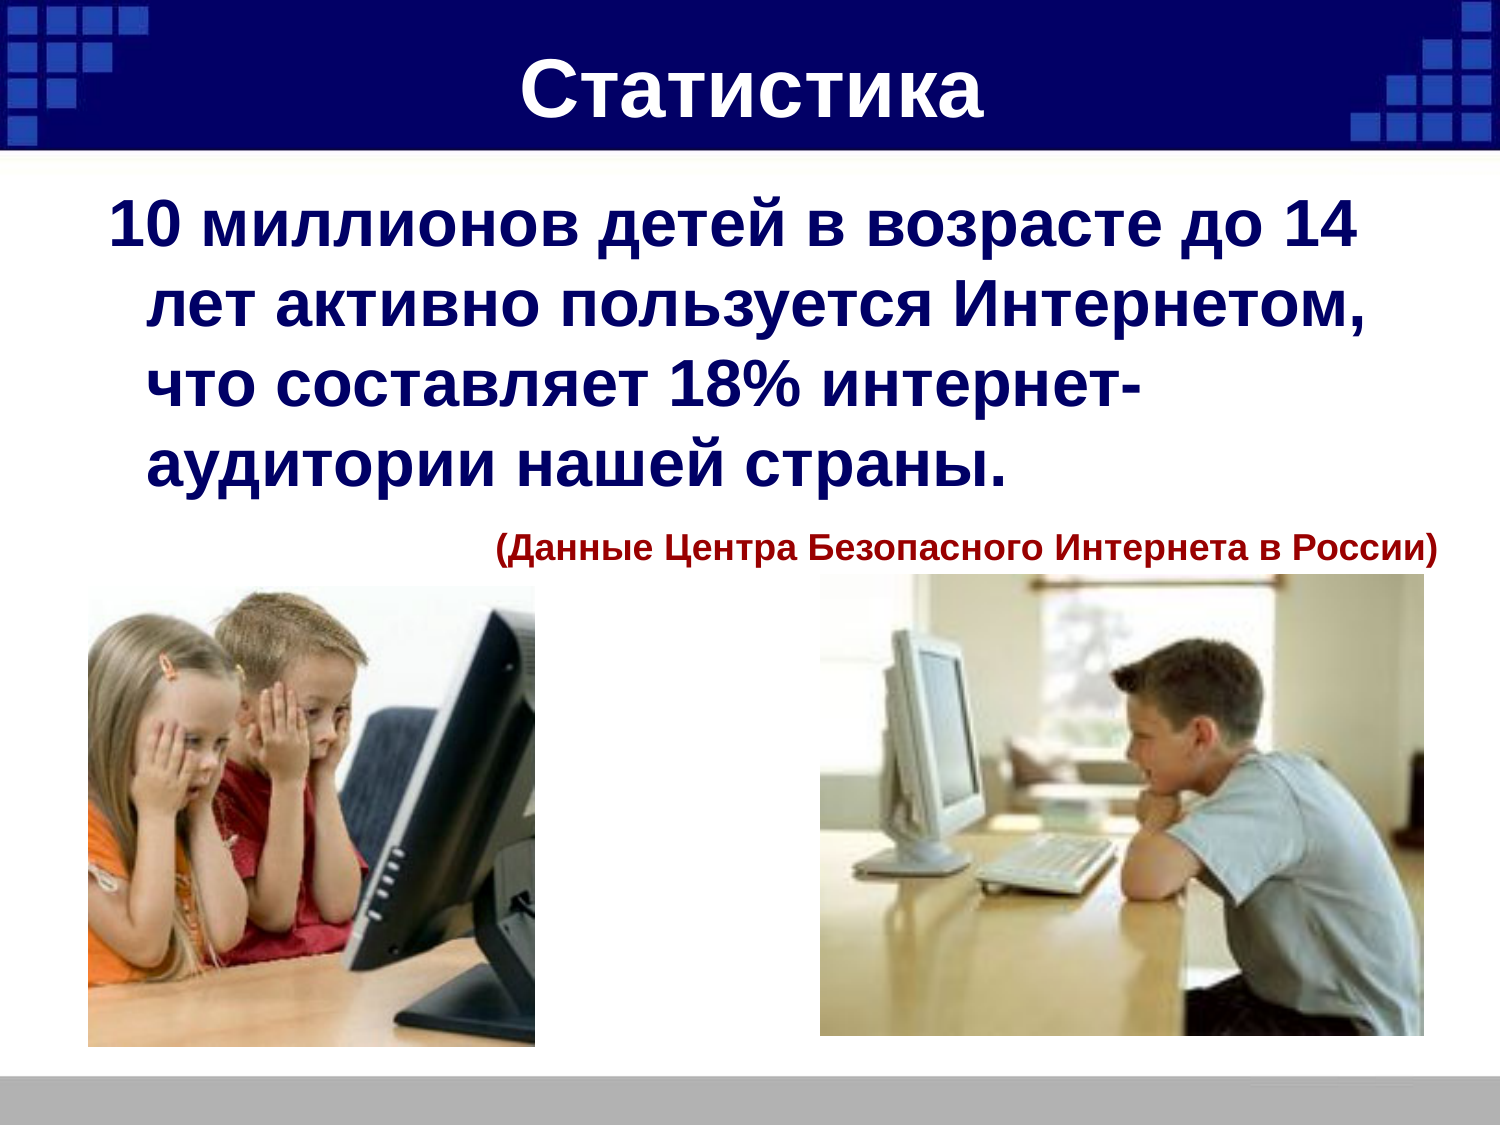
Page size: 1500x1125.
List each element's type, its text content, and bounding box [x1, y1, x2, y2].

list 10 миллионов детей в возрасте до 14 лет активно пользуется Интернетом, что составляет 18% интернет-аудитории нашей страны. [74, 172, 1426, 1006]
text_box (Данные Центра Безопасного Интернета в России) [480, 515, 1455, 576]
title Статистика [76, 30, 1428, 138]
picture [0, 0, 1500, 1125]
